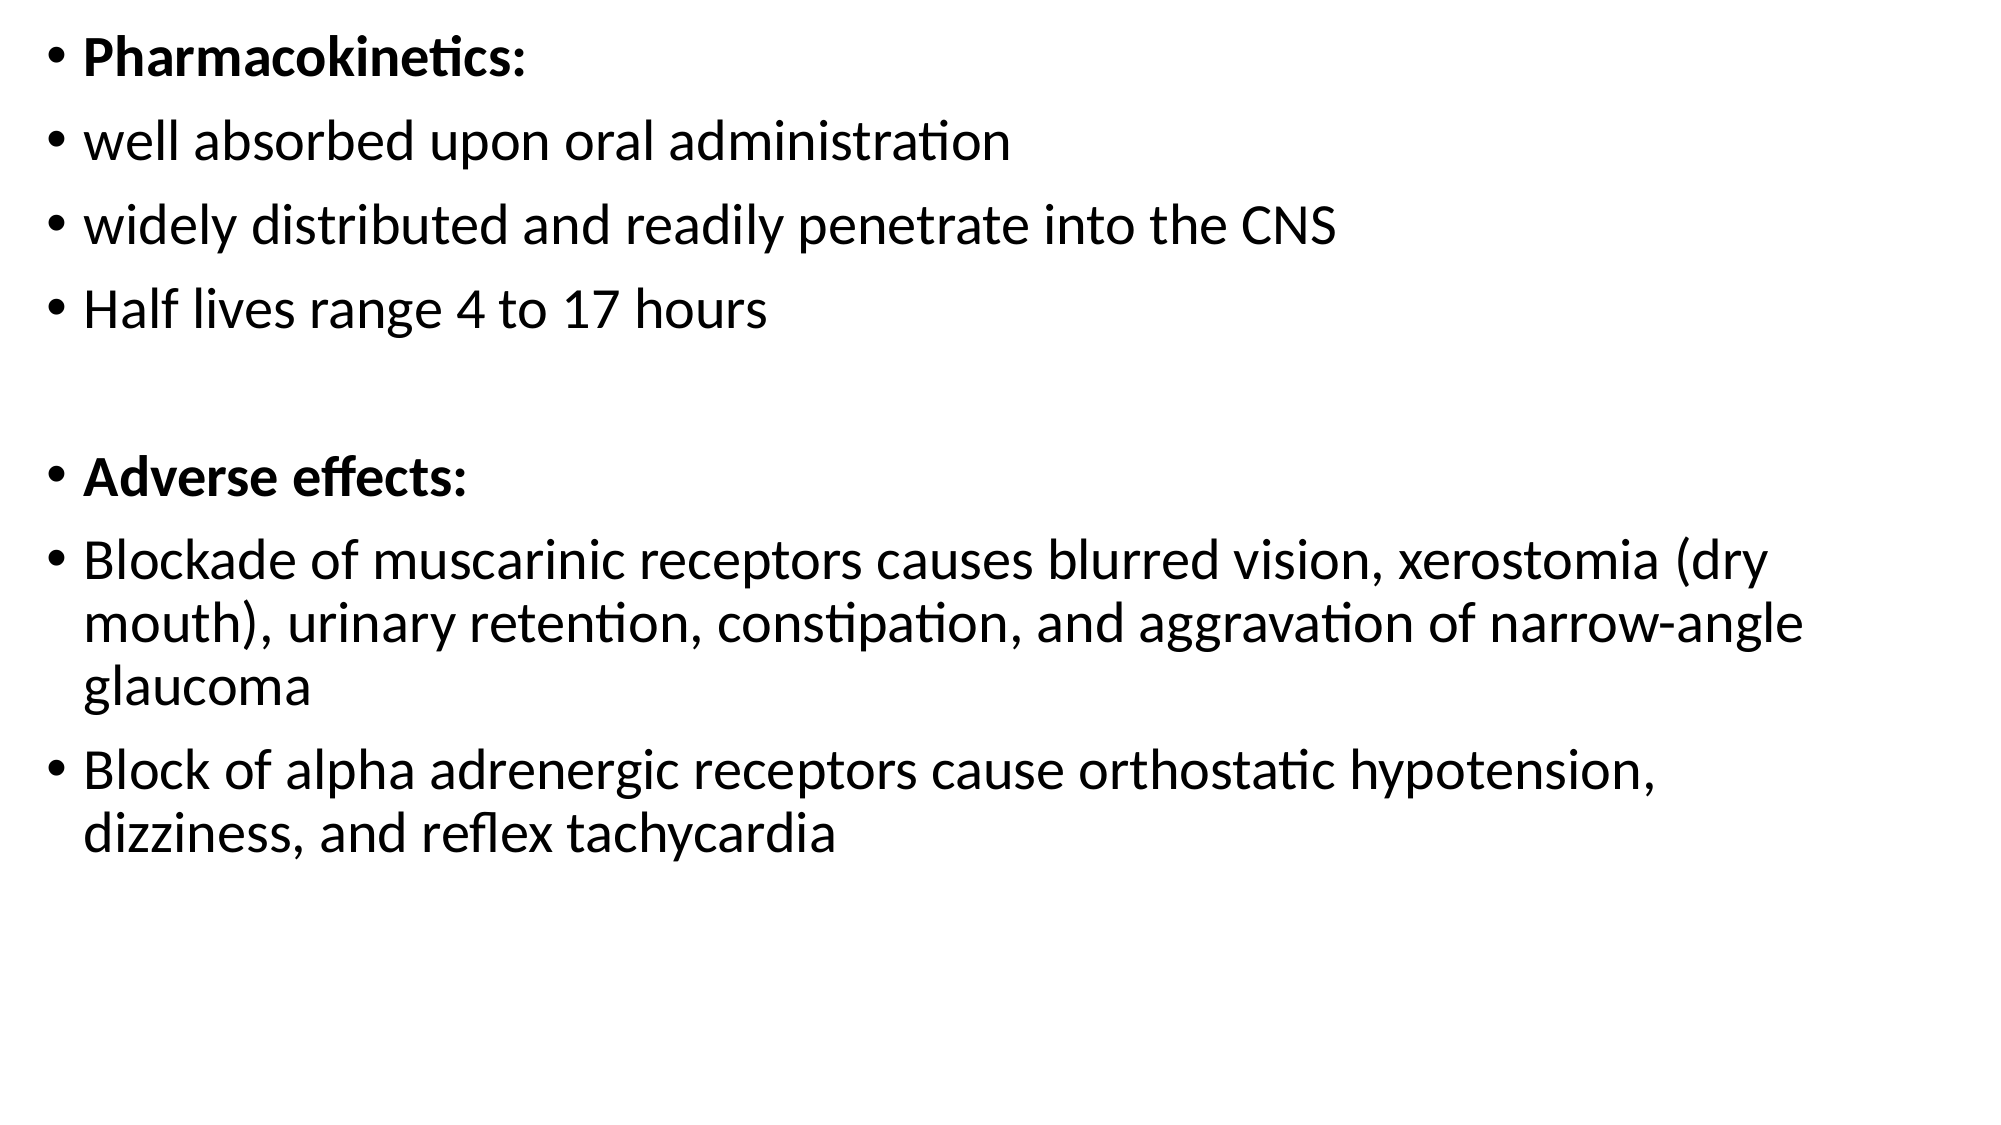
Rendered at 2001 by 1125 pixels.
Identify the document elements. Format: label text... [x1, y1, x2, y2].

list Pharmacokinetics: well absorbed upon oral administration widely distributed and readily penetrate into the CNS Half lives range 4 to 17 hours Adverse effects: Blockade of muscarinic receptors causes blurred vision, xerostomia (dry mouth), urinary retention, constipation, and aggravation of narrow-angle glaucoma Block of alpha adrenergic receptors cause orthostatic hypotension, dizziness, and reflex tachycardia [31, 19, 1863, 1014]
